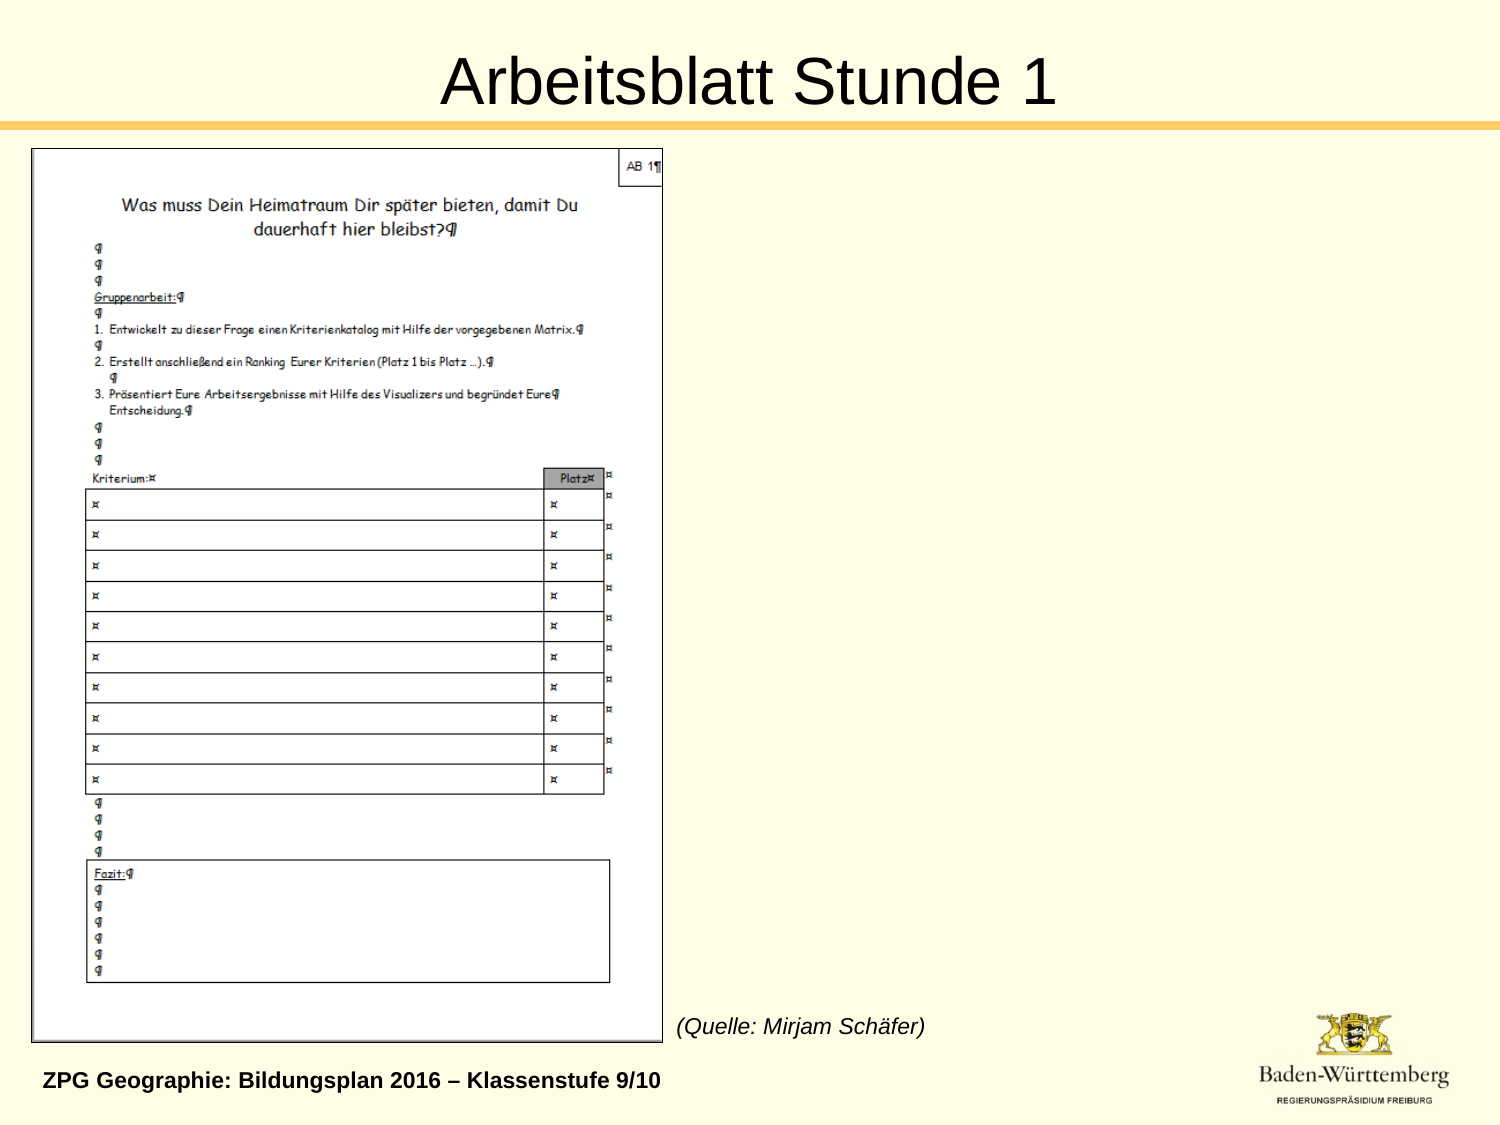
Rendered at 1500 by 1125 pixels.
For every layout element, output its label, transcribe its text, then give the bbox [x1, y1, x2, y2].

title Arbeitsblatt Stunde 1 [0, 0, 1500, 119]
picture [1257, 1011, 1451, 1106]
picture [31, 149, 662, 1042]
text_box (Quelle: Mirjam Schäfer) [664, 1003, 1040, 1047]
